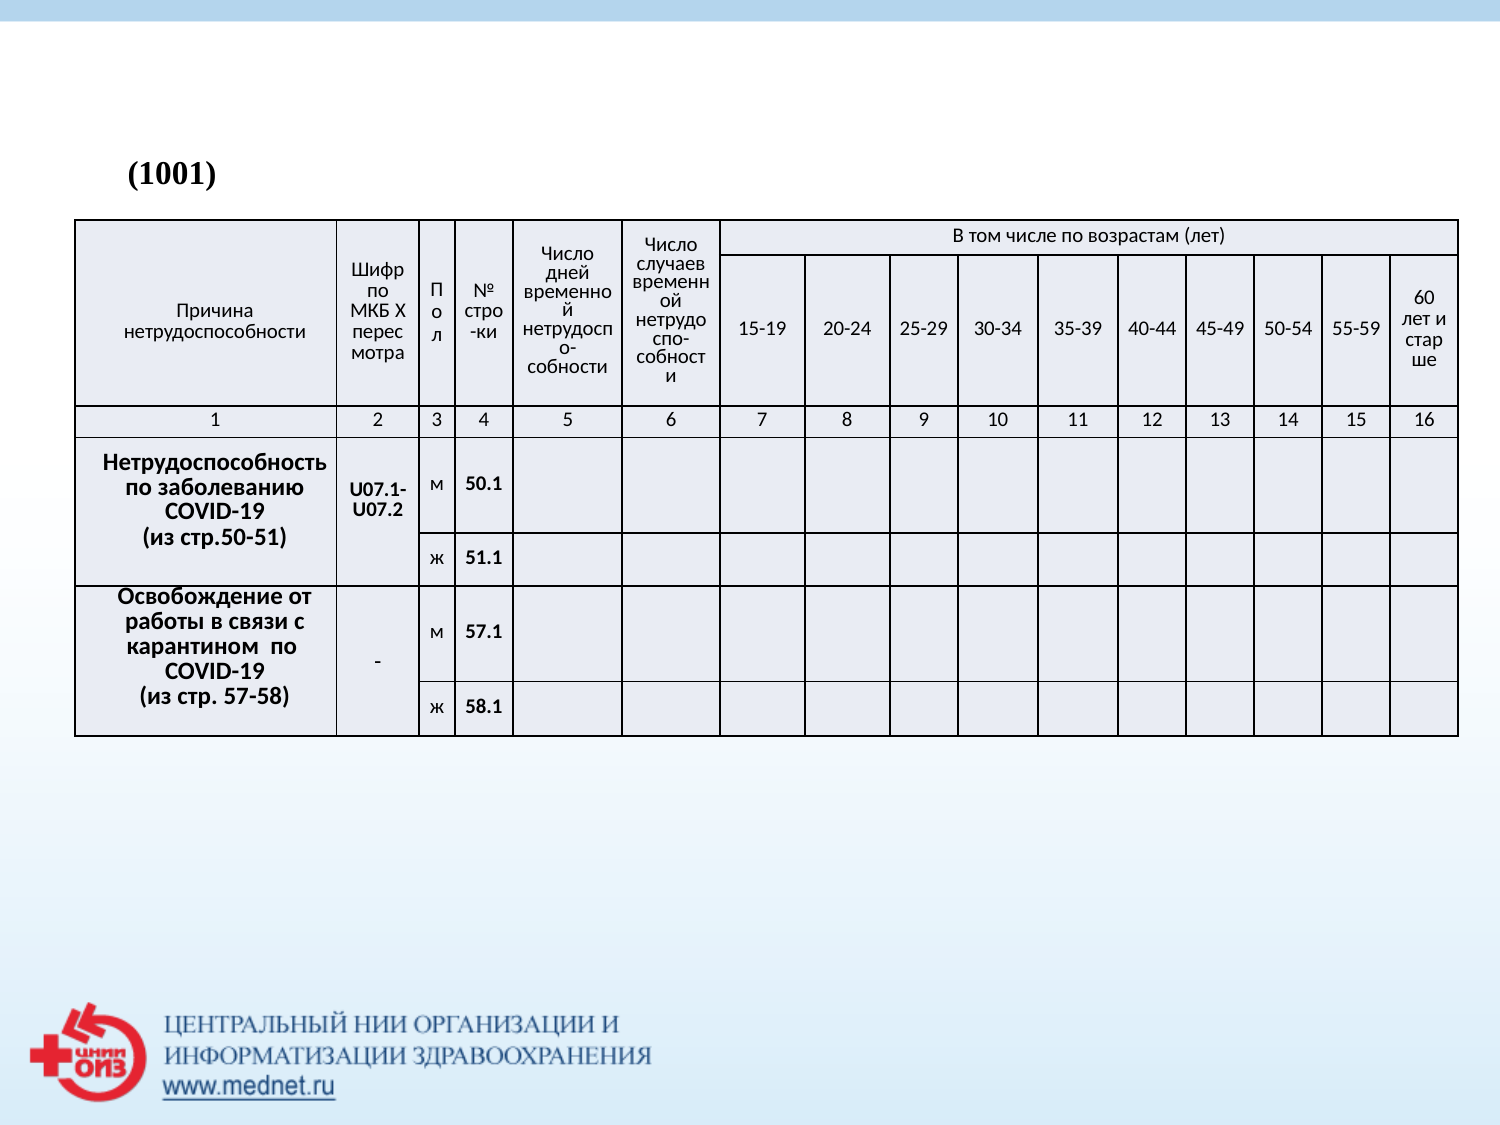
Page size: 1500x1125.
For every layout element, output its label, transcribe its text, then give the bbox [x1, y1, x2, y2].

table_cell [721, 534, 804, 585]
table_cell [959, 534, 1037, 585]
table_cell м [420, 438, 454, 532]
table_cell Освобождение от работы в связи с карантином по COVID-19 (из стр. 57-58) [76, 587, 336, 735]
table_cell [1323, 682, 1389, 735]
table_cell [623, 438, 719, 532]
table_cell [1187, 534, 1253, 585]
table_cell 15 [1323, 407, 1389, 437]
table_cell 11 [1039, 407, 1117, 437]
title (1001) [112, 101, 1388, 200]
table_cell [721, 587, 804, 681]
table_cell 4 [456, 407, 512, 437]
table_cell [1039, 438, 1117, 532]
table_cell [721, 438, 804, 532]
table_header Число дней временной нетрудоспо-собности [514, 221, 621, 405]
table_cell [1255, 587, 1321, 681]
table_cell [514, 587, 621, 681]
table_cell [1323, 438, 1389, 532]
table_cell [514, 534, 621, 585]
table_cell [514, 682, 621, 735]
table_cell [1187, 438, 1253, 532]
table_cell 8 [806, 407, 889, 437]
table_cell 16 [1391, 407, 1457, 437]
table_cell 1 [76, 407, 336, 437]
table_header П о л [420, 221, 454, 405]
table_cell U07.1-U07.2 [337, 438, 418, 585]
table_cell ж [420, 534, 454, 585]
table_cell 15-19 [721, 256, 804, 405]
table_cell 50.1 [456, 438, 512, 532]
table_cell 30-34 [959, 256, 1037, 405]
table_cell 2 [337, 407, 418, 437]
table_cell 58.1 [456, 682, 512, 735]
table_cell [1323, 587, 1389, 681]
table_cell 35-39 [1039, 256, 1117, 405]
table_cell 45-49 [1187, 256, 1253, 405]
table_cell 51.1 [456, 534, 512, 585]
table_header № стро-ки [456, 221, 512, 405]
table_cell [1187, 682, 1253, 735]
table_cell Нетрудоспособность по заболеванию COVID-19 (из стр.50-51) [76, 438, 336, 585]
table_cell [1255, 534, 1321, 585]
table_cell [1391, 587, 1457, 681]
table_cell 5 [514, 407, 621, 437]
table_cell [1391, 534, 1457, 585]
table_cell [806, 587, 889, 681]
table_cell [959, 682, 1037, 735]
table_cell 50-54 [1255, 256, 1321, 405]
table_cell [623, 534, 719, 585]
table_cell [623, 682, 719, 735]
table_cell [1391, 438, 1457, 532]
table_header Причина нетрудоспособности [76, 221, 336, 405]
table_cell 13 [1187, 407, 1253, 437]
table_cell 60 лет и старше [1391, 256, 1457, 405]
table_cell [1039, 587, 1117, 681]
table_cell [891, 587, 957, 681]
table_cell [891, 682, 957, 735]
table_cell 7 [721, 407, 804, 437]
table_cell м [420, 587, 454, 681]
table_cell [721, 682, 804, 735]
table_cell 20-24 [806, 256, 889, 405]
picture [0, 0, 1500, 1125]
table_cell [1255, 682, 1321, 735]
table_cell 10 [959, 407, 1037, 437]
table_cell [1119, 438, 1185, 532]
table_cell 9 [891, 407, 957, 437]
table_cell [1391, 682, 1457, 735]
table_cell [1119, 682, 1185, 735]
table_cell [1255, 438, 1321, 532]
table_cell [959, 587, 1037, 681]
table_cell [1039, 534, 1117, 585]
table_cell [891, 438, 957, 532]
table_cell 3 [420, 407, 454, 437]
table_cell [1323, 534, 1389, 585]
table_cell [514, 438, 621, 532]
table_cell 40-44 [1119, 256, 1185, 405]
table_header Шифр по МКБ Х пересмотра [337, 221, 418, 405]
table_cell 14 [1255, 407, 1321, 437]
table_cell [806, 682, 889, 735]
table_cell [891, 534, 957, 585]
table_cell 6 [623, 407, 719, 437]
table_cell 12 [1119, 407, 1185, 437]
table_cell [1039, 682, 1117, 735]
table_cell [1119, 534, 1185, 585]
table_cell 55-59 [1323, 256, 1389, 405]
table_cell [806, 438, 889, 532]
table_header В том числе по возрастам (лет) [721, 221, 1457, 254]
table_cell [623, 587, 719, 681]
table_cell [1187, 587, 1253, 681]
table_cell 25-29 [891, 256, 957, 405]
table_cell [959, 438, 1037, 532]
table_header Число случаев временной нетрудоспо-собности [623, 221, 719, 405]
table_cell ж [420, 682, 454, 735]
table_cell [806, 534, 889, 585]
table_cell 57.1 [456, 587, 512, 681]
table_cell [1119, 587, 1185, 681]
table_cell - [337, 587, 418, 735]
